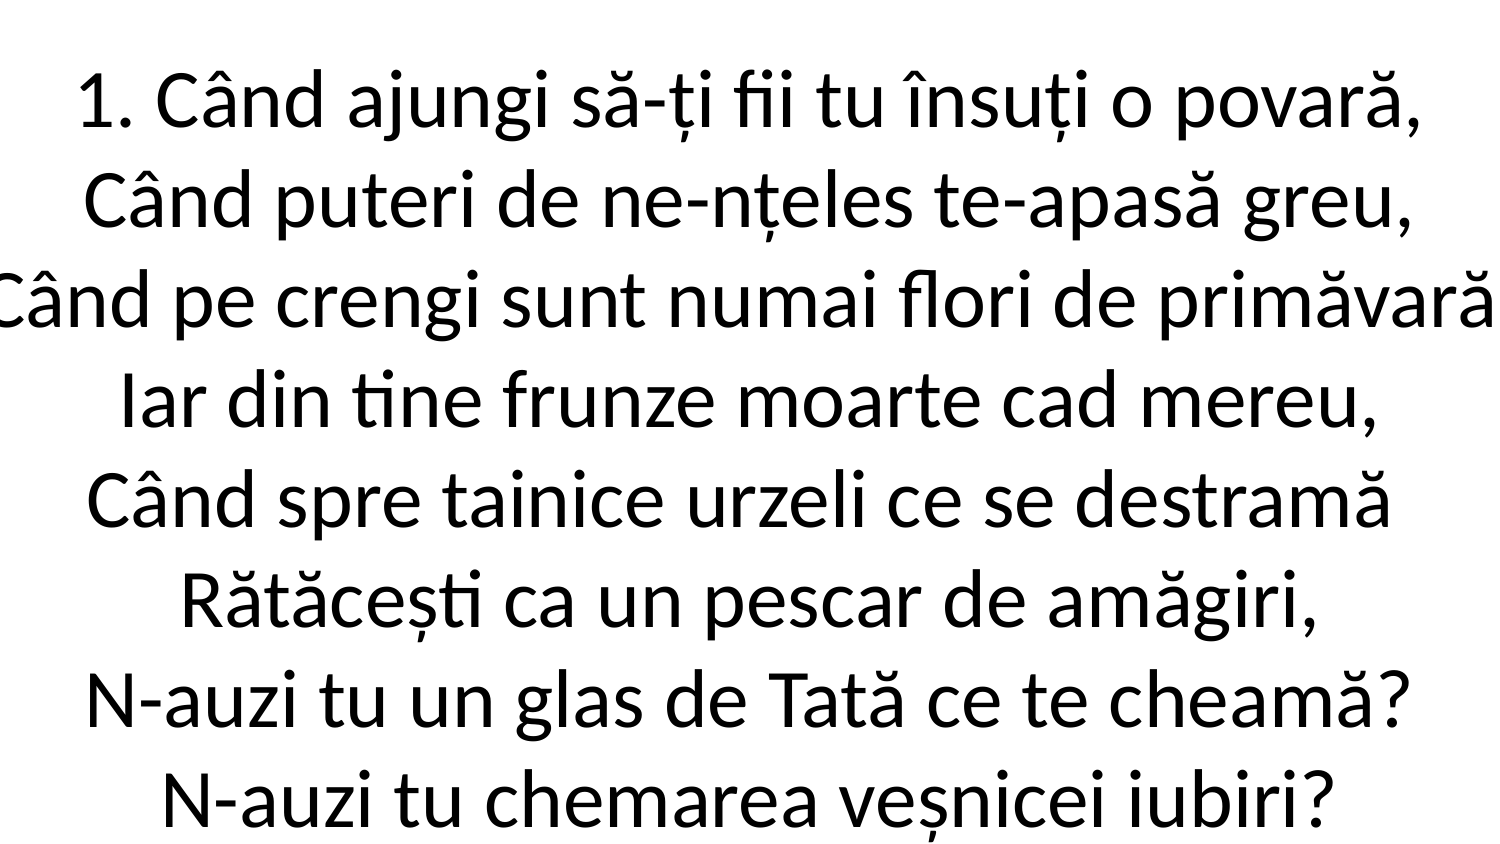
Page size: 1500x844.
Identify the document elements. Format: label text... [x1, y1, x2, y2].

text_box 1. Când ajungi să-ți fii tu însuți o povară, Când puteri de ne-nțeles te-apasă greu, Când pe crengi sunt numai flori de primăvară, Iar din tine frunze moarte cad mereu, Când spre tainice urzeli ce se destramă Rătăcești ca un pescar de amăgiri, N-auzi tu un glas de Tată ce te cheamă? N-auzi tu chemarea veșnicei iubiri? [0, 0, 1500, 844]
